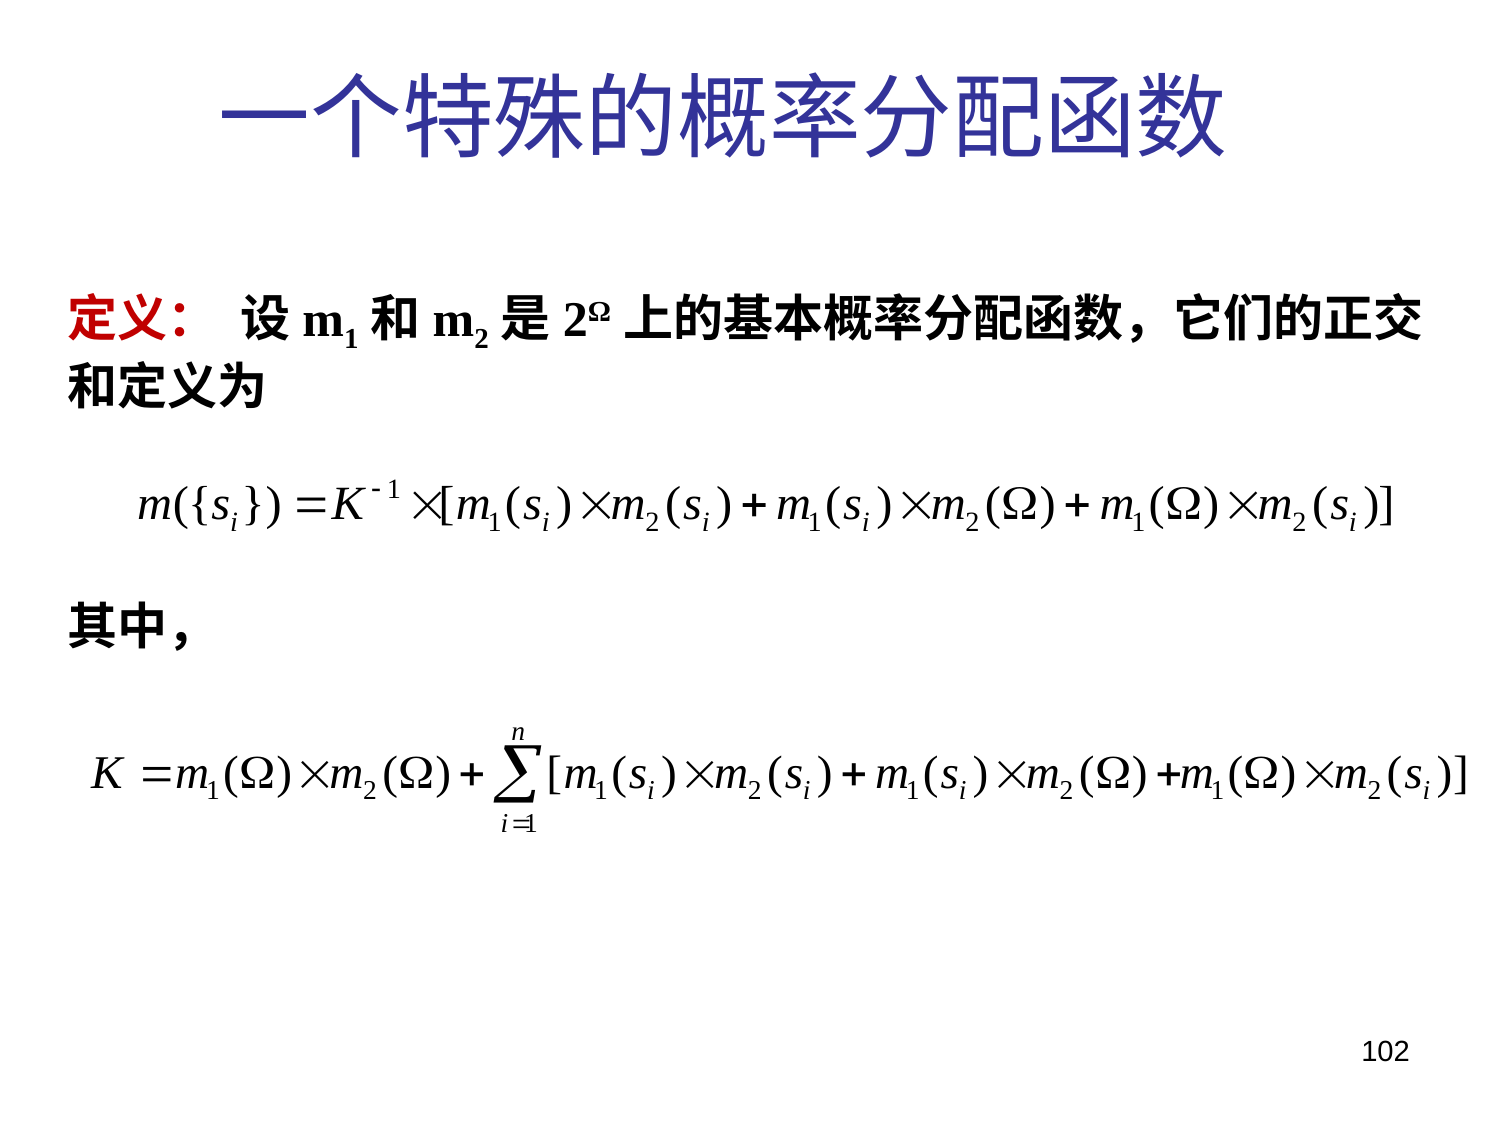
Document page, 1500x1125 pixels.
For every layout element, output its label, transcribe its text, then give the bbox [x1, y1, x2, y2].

text_box 定义： 设m1和m2是2Ω上的基本概率分配函数，它们的正交和定义为 其中， [53, 278, 1442, 813]
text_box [129, 467, 1400, 544]
slide_number 102 [1074, 1024, 1425, 1103]
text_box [82, 709, 1473, 843]
text_box 一个特殊的概率分配函数 [174, 19, 1273, 208]
